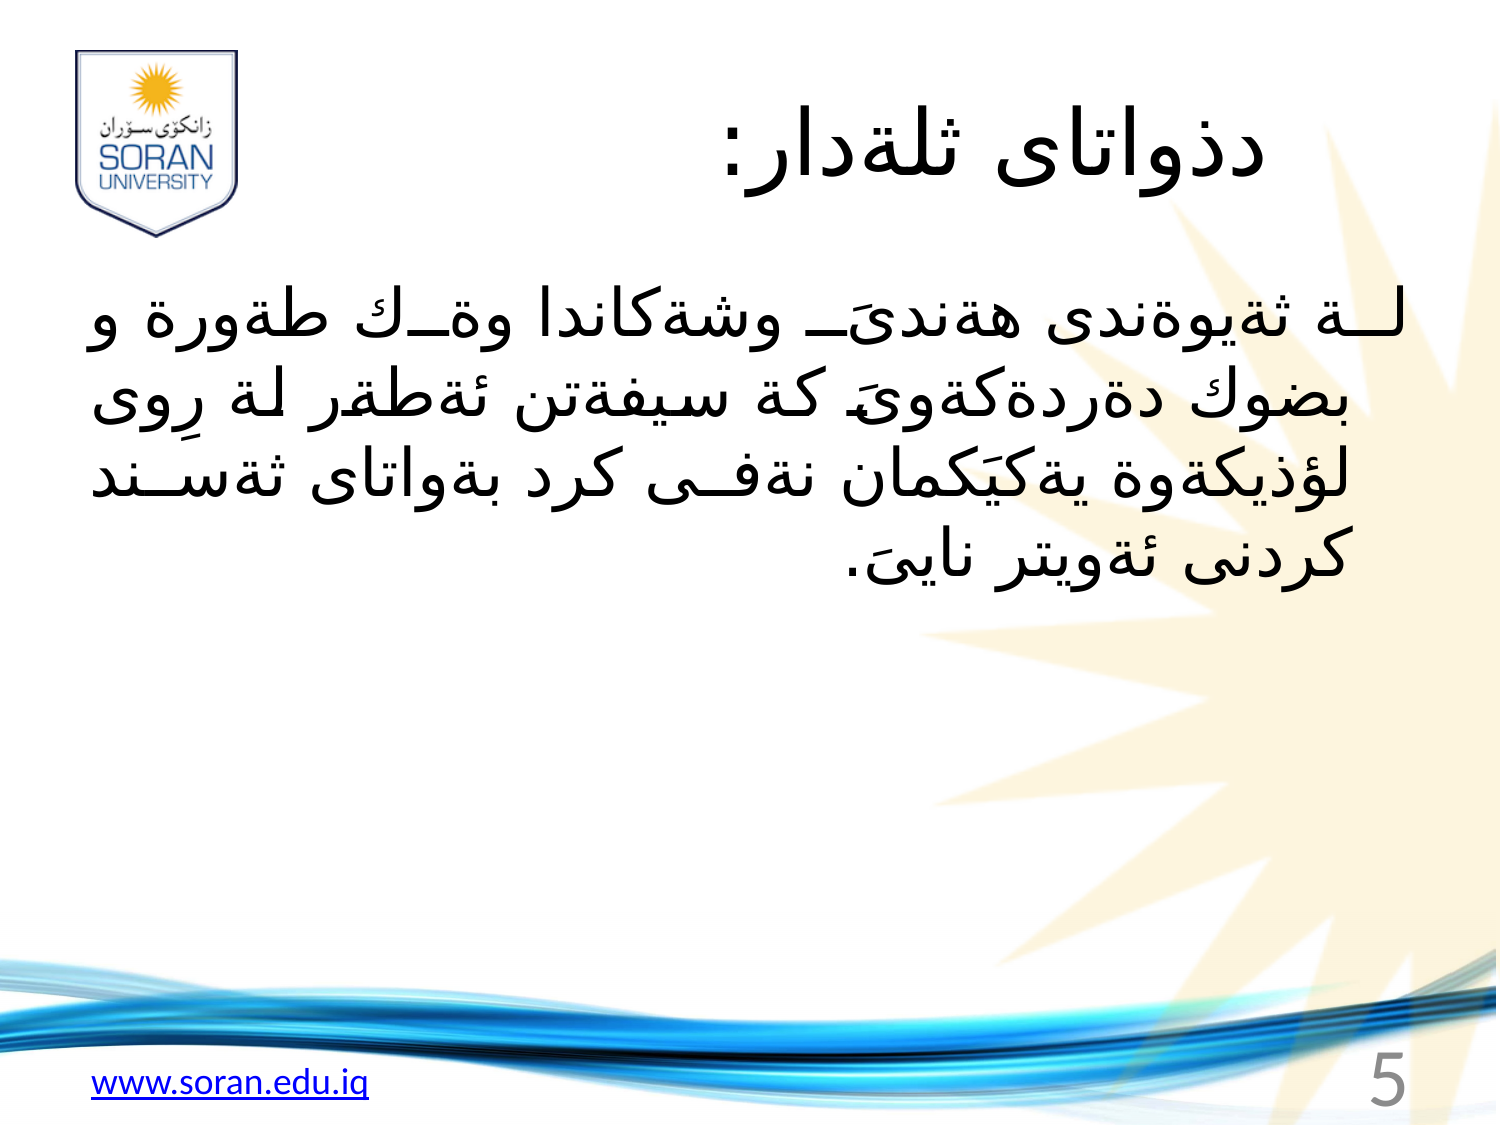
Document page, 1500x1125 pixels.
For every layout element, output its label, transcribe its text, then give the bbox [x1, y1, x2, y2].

title دذواتاى ثلةدار: [75, 45, 1425, 233]
slide_number 5 [1074, 1042, 1425, 1103]
picture [0, 99, 1500, 1125]
list لة ثةيوةندى هةندىَ وشةكاندا وةك طةورة و بضوك دةردةكةوىَ كة سيفةتن ئةطةر لة رِوى لؤذيكةوة يةكيَكمان نةفى كرد بةواتاى ثةسند كردنى ئةويتر نايىَ. [75, 262, 1425, 1005]
picture [75, 233, 238, 238]
